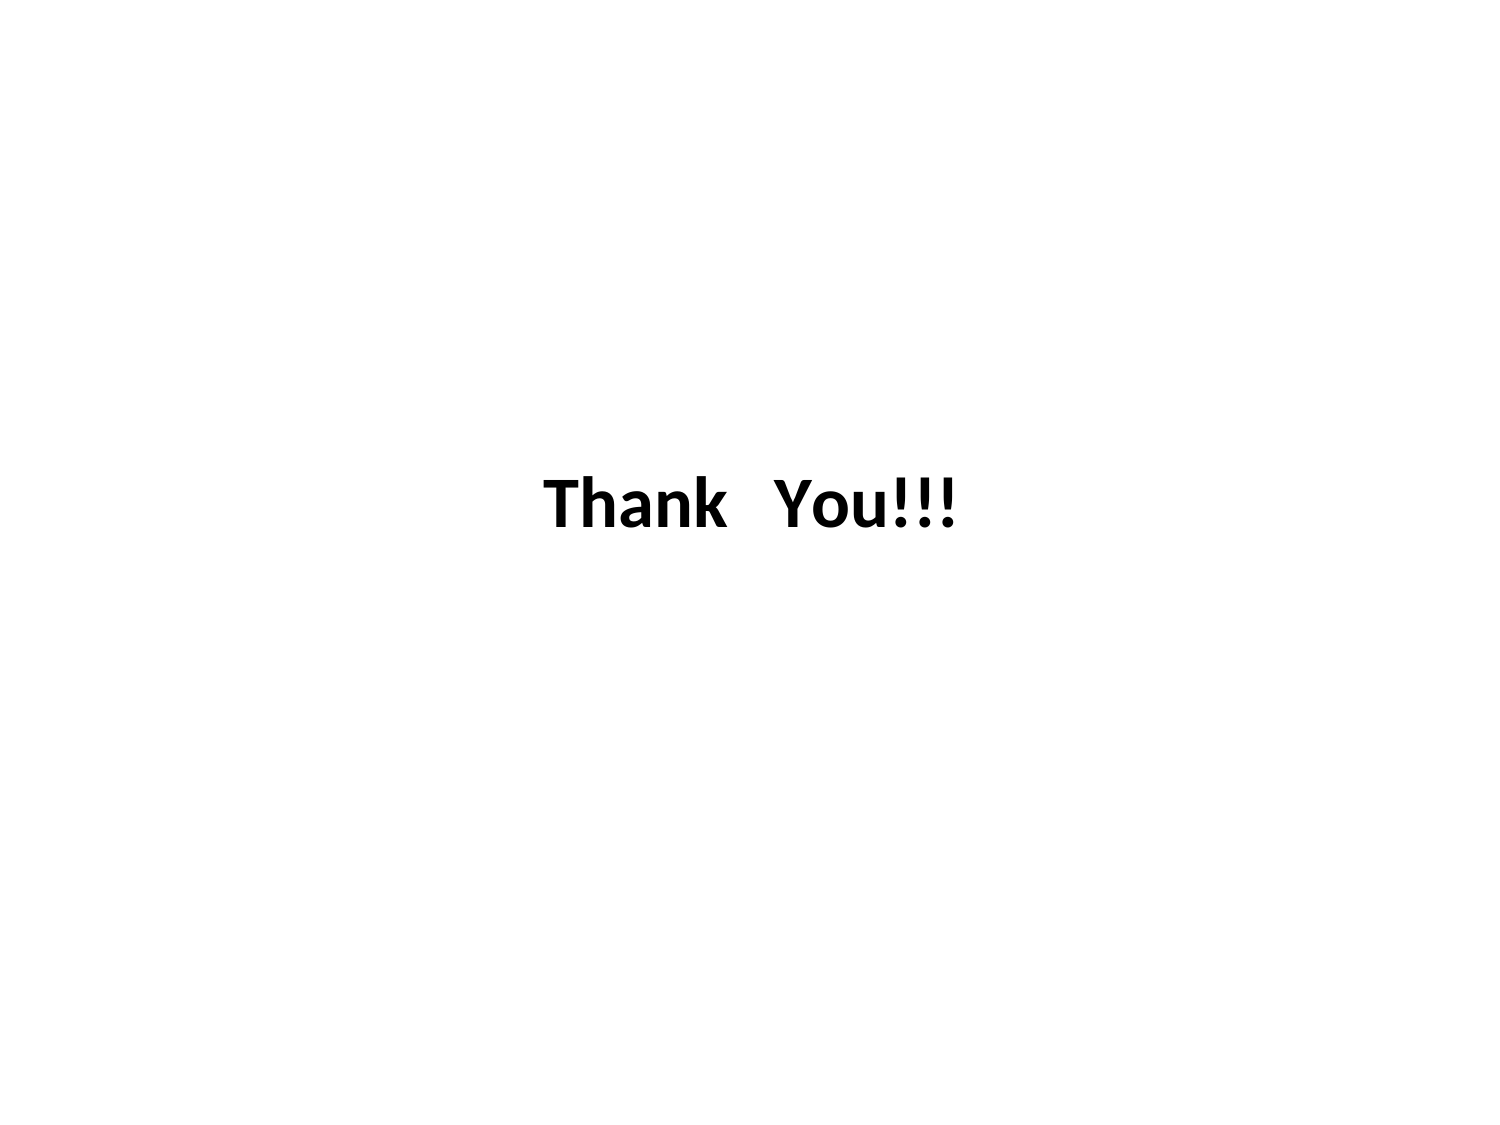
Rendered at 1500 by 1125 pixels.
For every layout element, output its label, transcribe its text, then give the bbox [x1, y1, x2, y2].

text_box You!!! [772, 469, 997, 558]
text_box Thank [541, 469, 770, 558]
